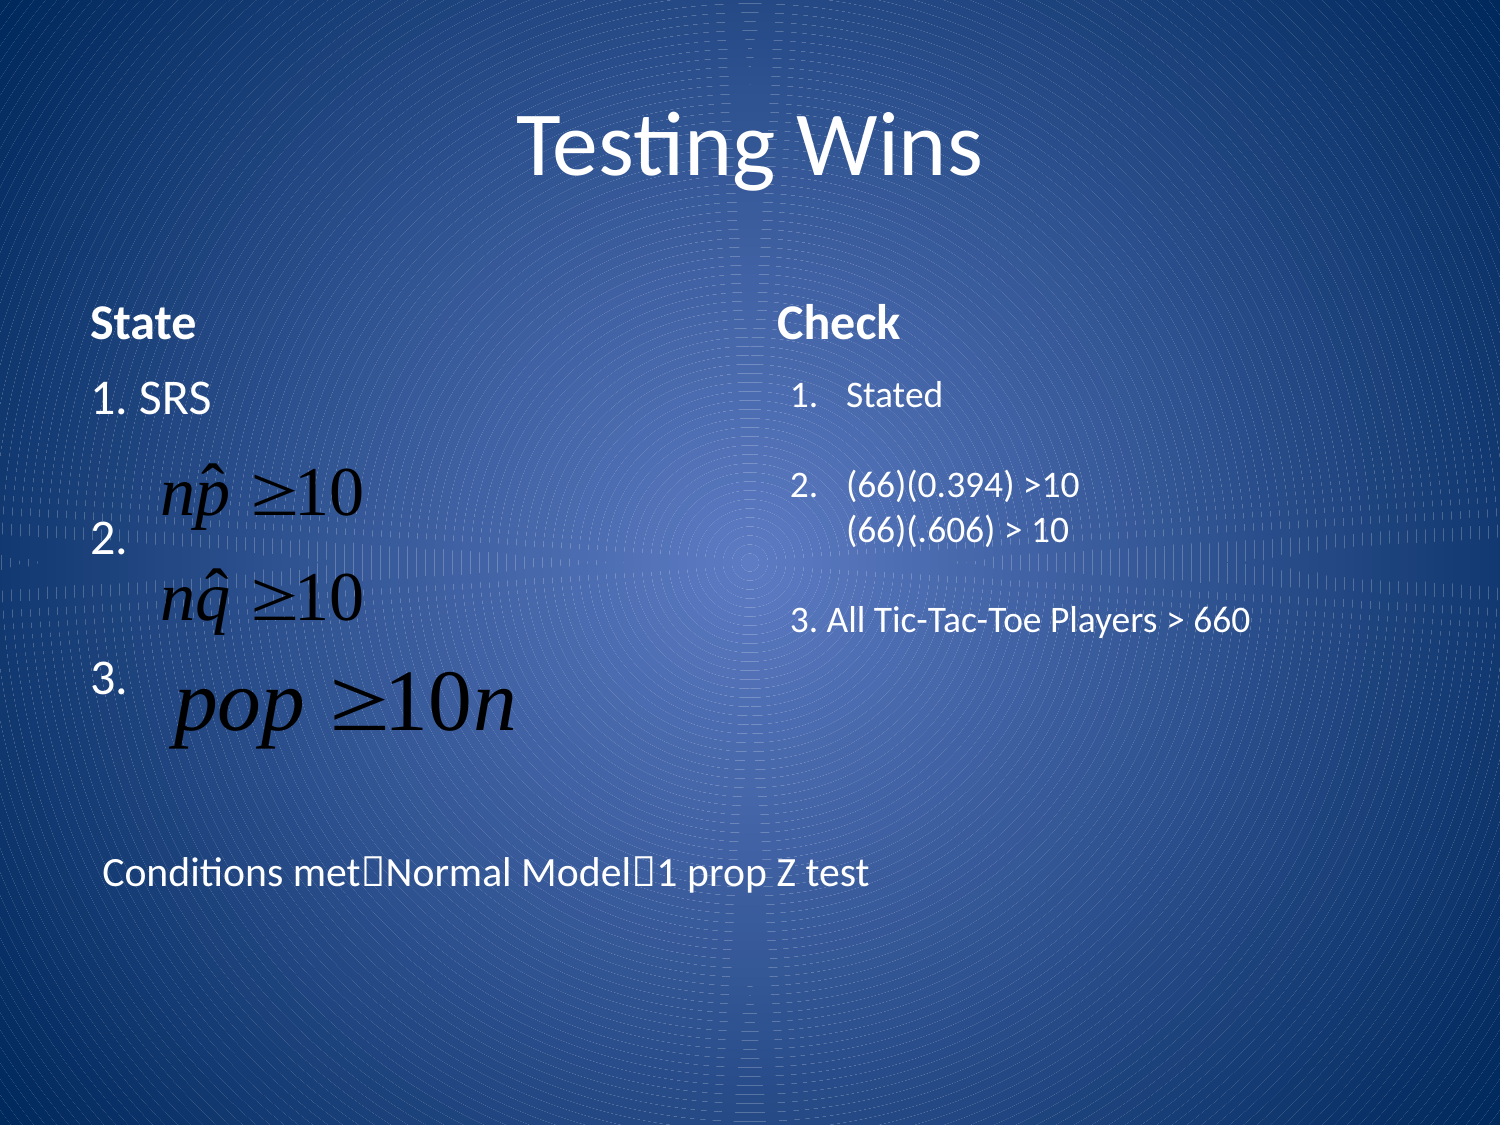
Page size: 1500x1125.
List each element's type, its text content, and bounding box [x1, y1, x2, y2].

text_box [149, 649, 530, 767]
title Testing Wins [75, 45, 1425, 233]
list Check [761, 251, 1425, 357]
list 1. SRS 2. 3. [75, 356, 738, 1005]
list State [75, 251, 738, 356]
text_box Conditions metNormal Model1 prop Z test [87, 837, 1375, 903]
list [149, 449, 379, 649]
text_box Stated (66)(0.394) >10 (66)(.606) > 10 3. All Tic-Tac-Toe Players > 660 [774, 362, 1325, 648]
